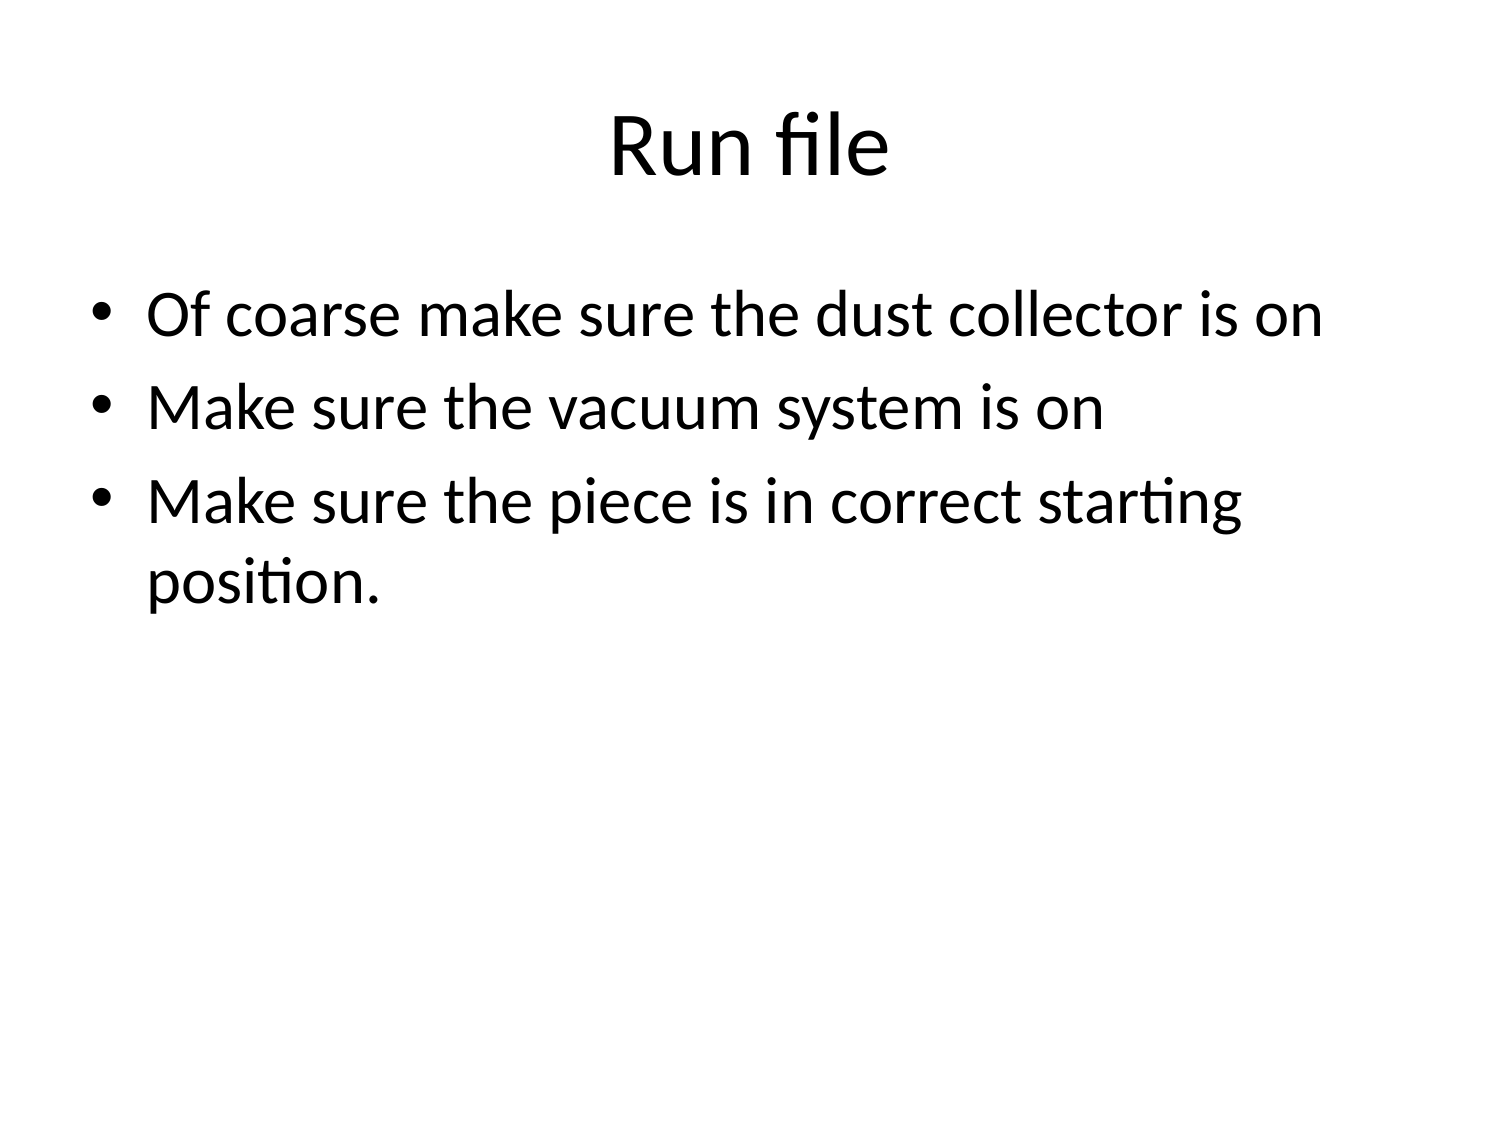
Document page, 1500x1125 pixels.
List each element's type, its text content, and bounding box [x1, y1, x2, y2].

title Run file [75, 45, 1425, 233]
list Of coarse make sure the dust collector is on Make sure the vacuum system is on Make sure the piece is in correct starting position. [75, 262, 1425, 1005]
